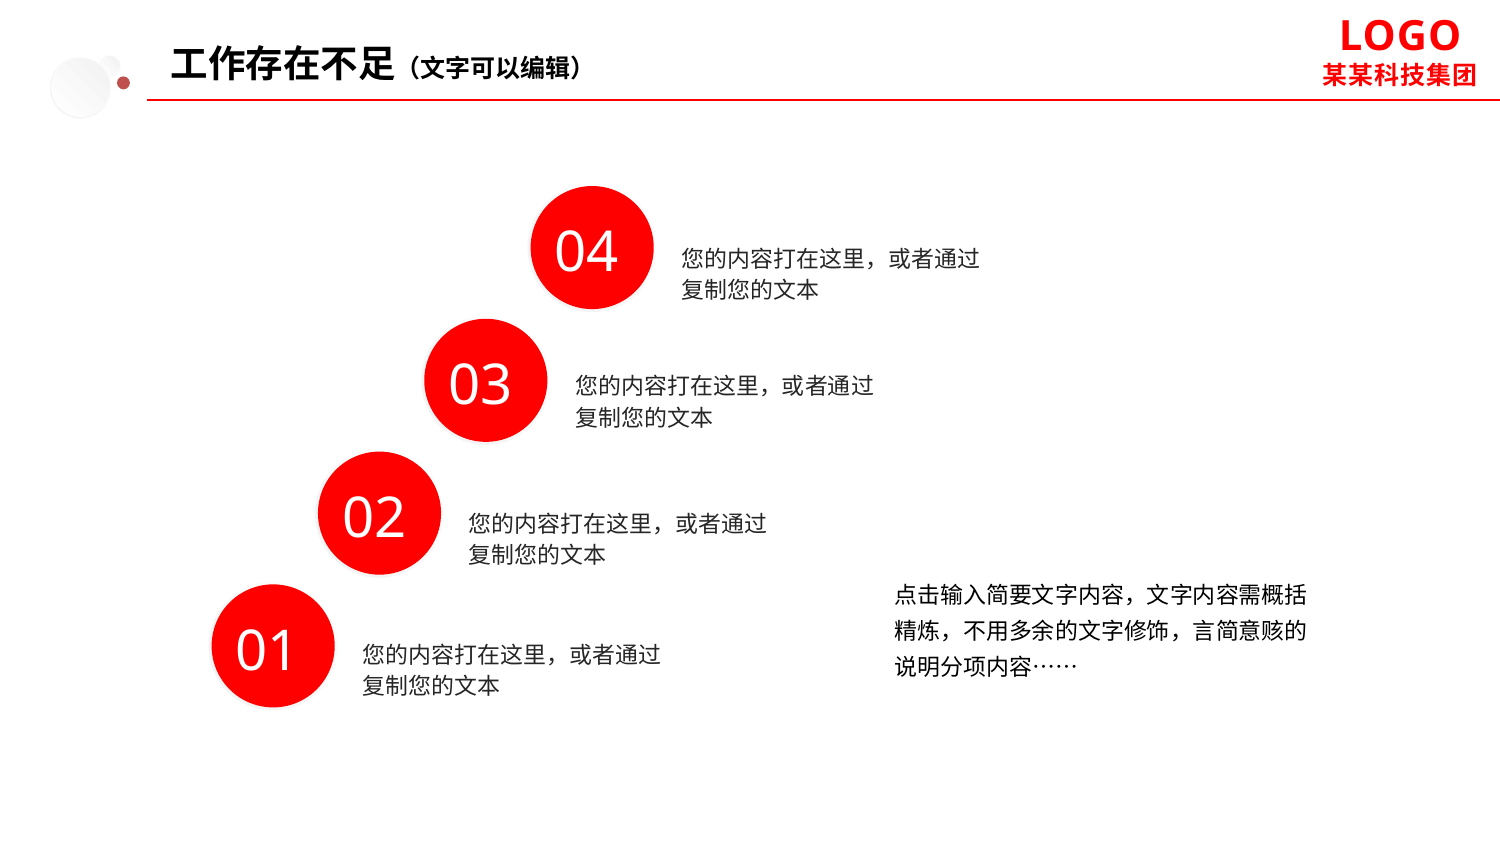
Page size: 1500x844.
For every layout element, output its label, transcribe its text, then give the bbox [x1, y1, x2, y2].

text_box 您的内容打在这里，或者通过 复制您的文本 [670, 234, 1049, 309]
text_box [314, 448, 445, 578]
text_box 您的内容打在这里，或者通过 复制您的文本 [351, 630, 731, 705]
text_box 点击输入简要文字内容，文字内容需概括精炼，不用多余的文字修饰，言简意赅的说明分项内容…… [882, 566, 1340, 686]
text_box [527, 183, 657, 313]
text_box 工作存在不足（文字可以编辑） [159, 34, 736, 91]
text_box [421, 315, 551, 445]
text_box 您的内容打在这里，或者通过 复制您的文本 [563, 362, 943, 437]
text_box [208, 581, 338, 711]
text_box 您的内容打在这里，或者通过 复制您的文本 [457, 500, 837, 574]
